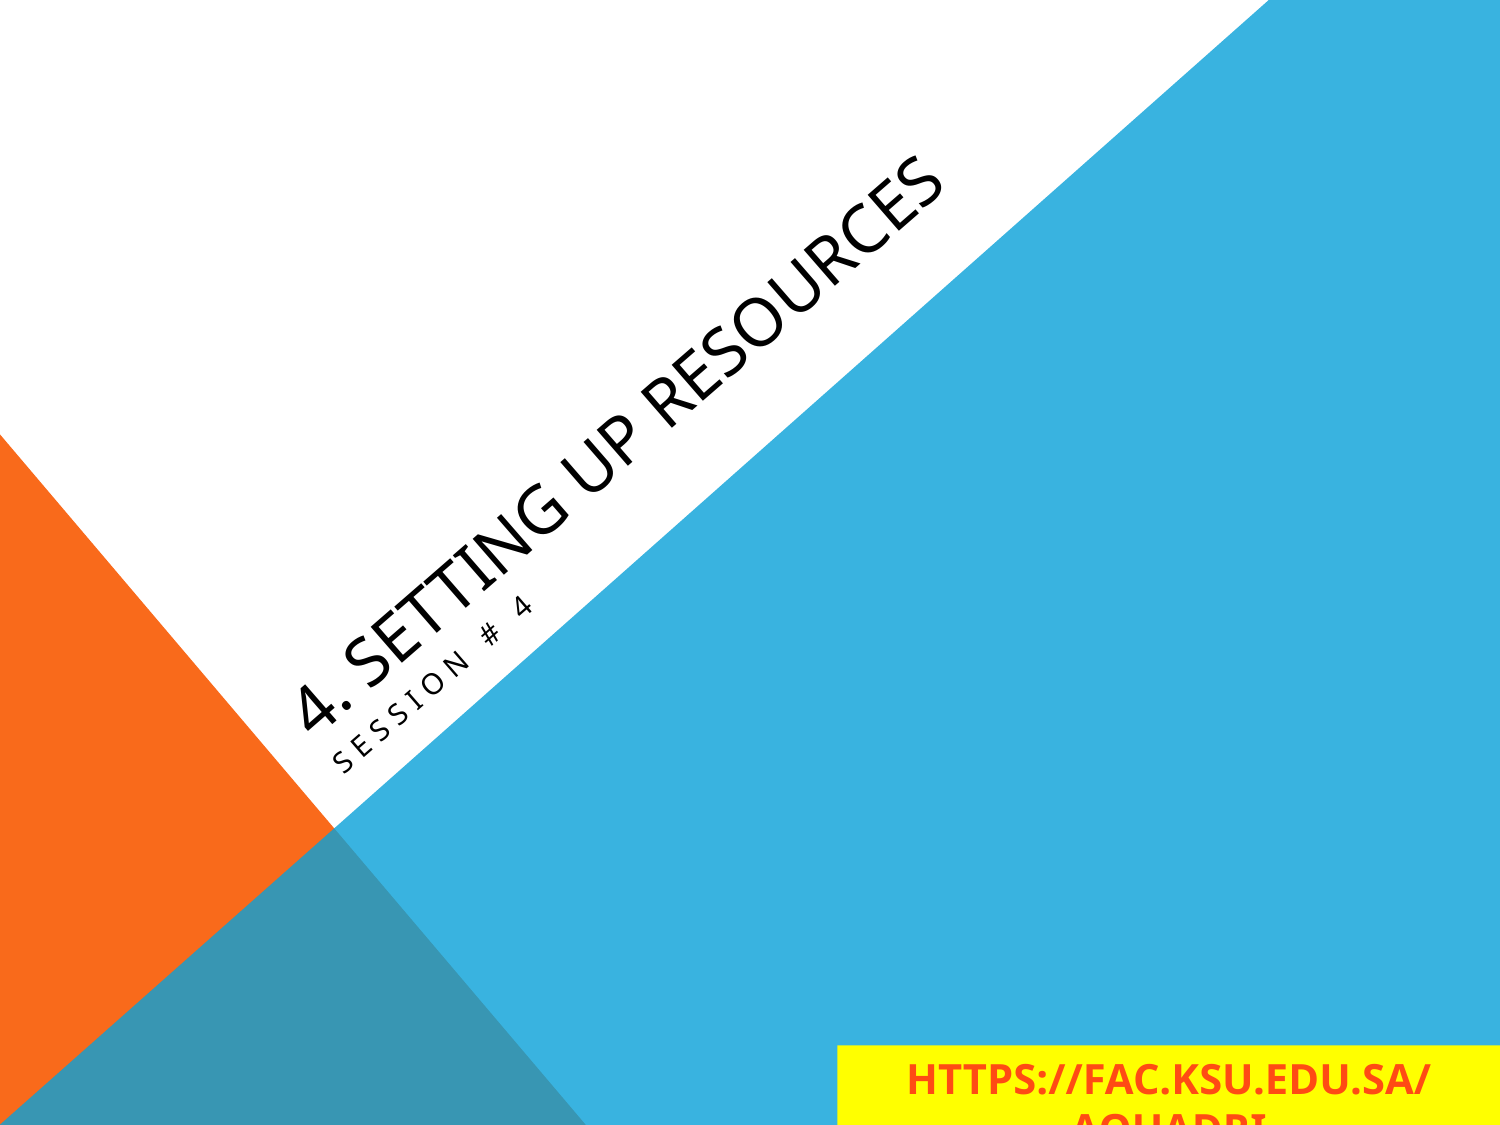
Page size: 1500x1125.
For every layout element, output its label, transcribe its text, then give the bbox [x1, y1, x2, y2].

title 4. Setting up resources [182, 4, 1012, 761]
subtitle Session # 4 [312, 61, 1154, 804]
text_box https://fac.ksu.edu.sa/aquadri [837, 1045, 1500, 1125]
